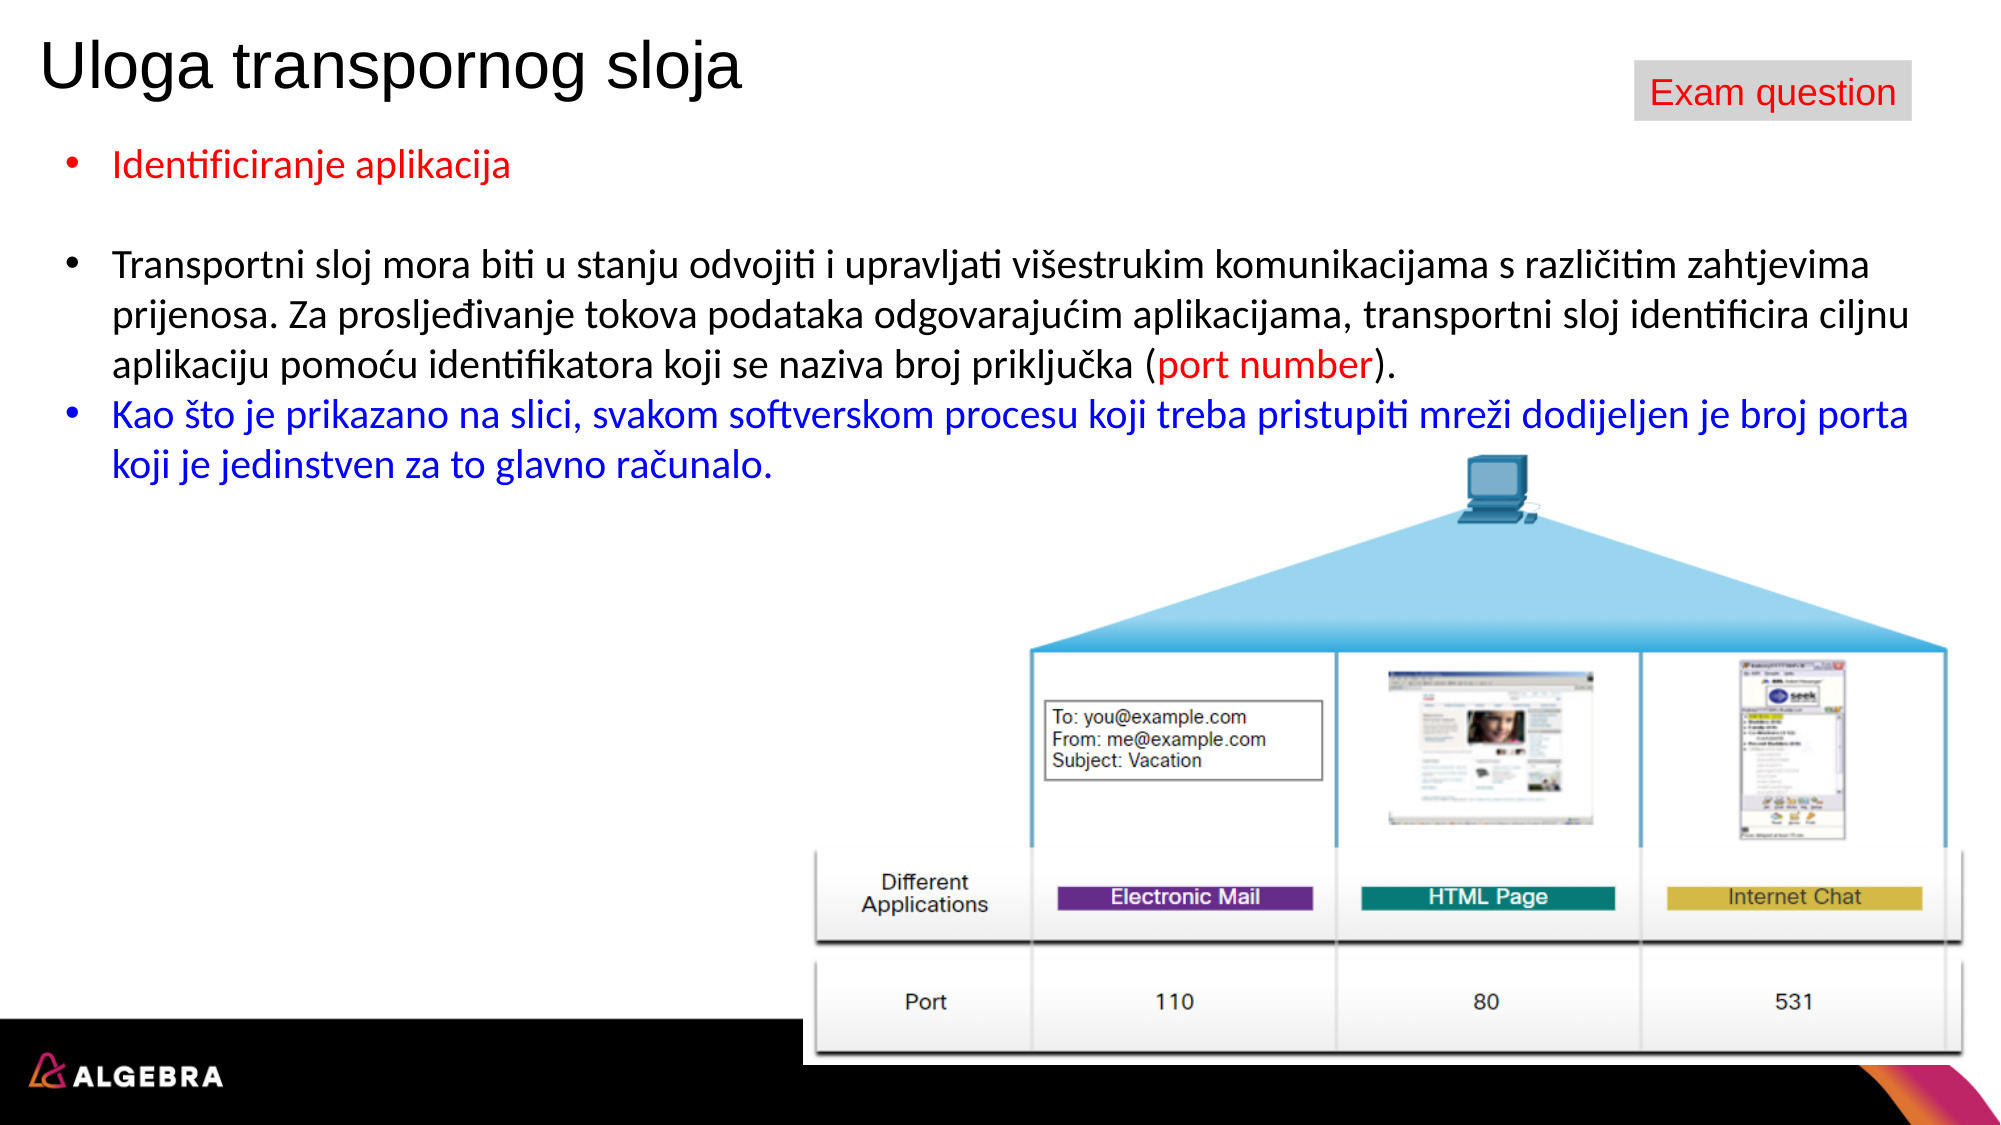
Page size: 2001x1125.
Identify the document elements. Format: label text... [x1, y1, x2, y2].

text_box Exam question [1634, 60, 1912, 121]
text_box Identificiranje aplikacija Transportni sloj mora biti u stanju odvojiti i upravljati višestrukim komunikacijama s različitim zahtjevima prijenosa. Za prosljeđivanje tokova podataka odgovarajućim aplikacijama, transportni sloj identificira ciljnu aplikaciju pomoću identifikatora koji se naziva broj priključka (port number). Kao što je prikazano na slici, svakom softverskom procesu koji treba pristupiti mreži dodijeljen je broj porta koji je jedinstven za to glavno računalo. [50, 129, 1950, 495]
title Uloga transpornog sloja [39, 23, 1813, 200]
picture [0, 0, 2001, 1125]
